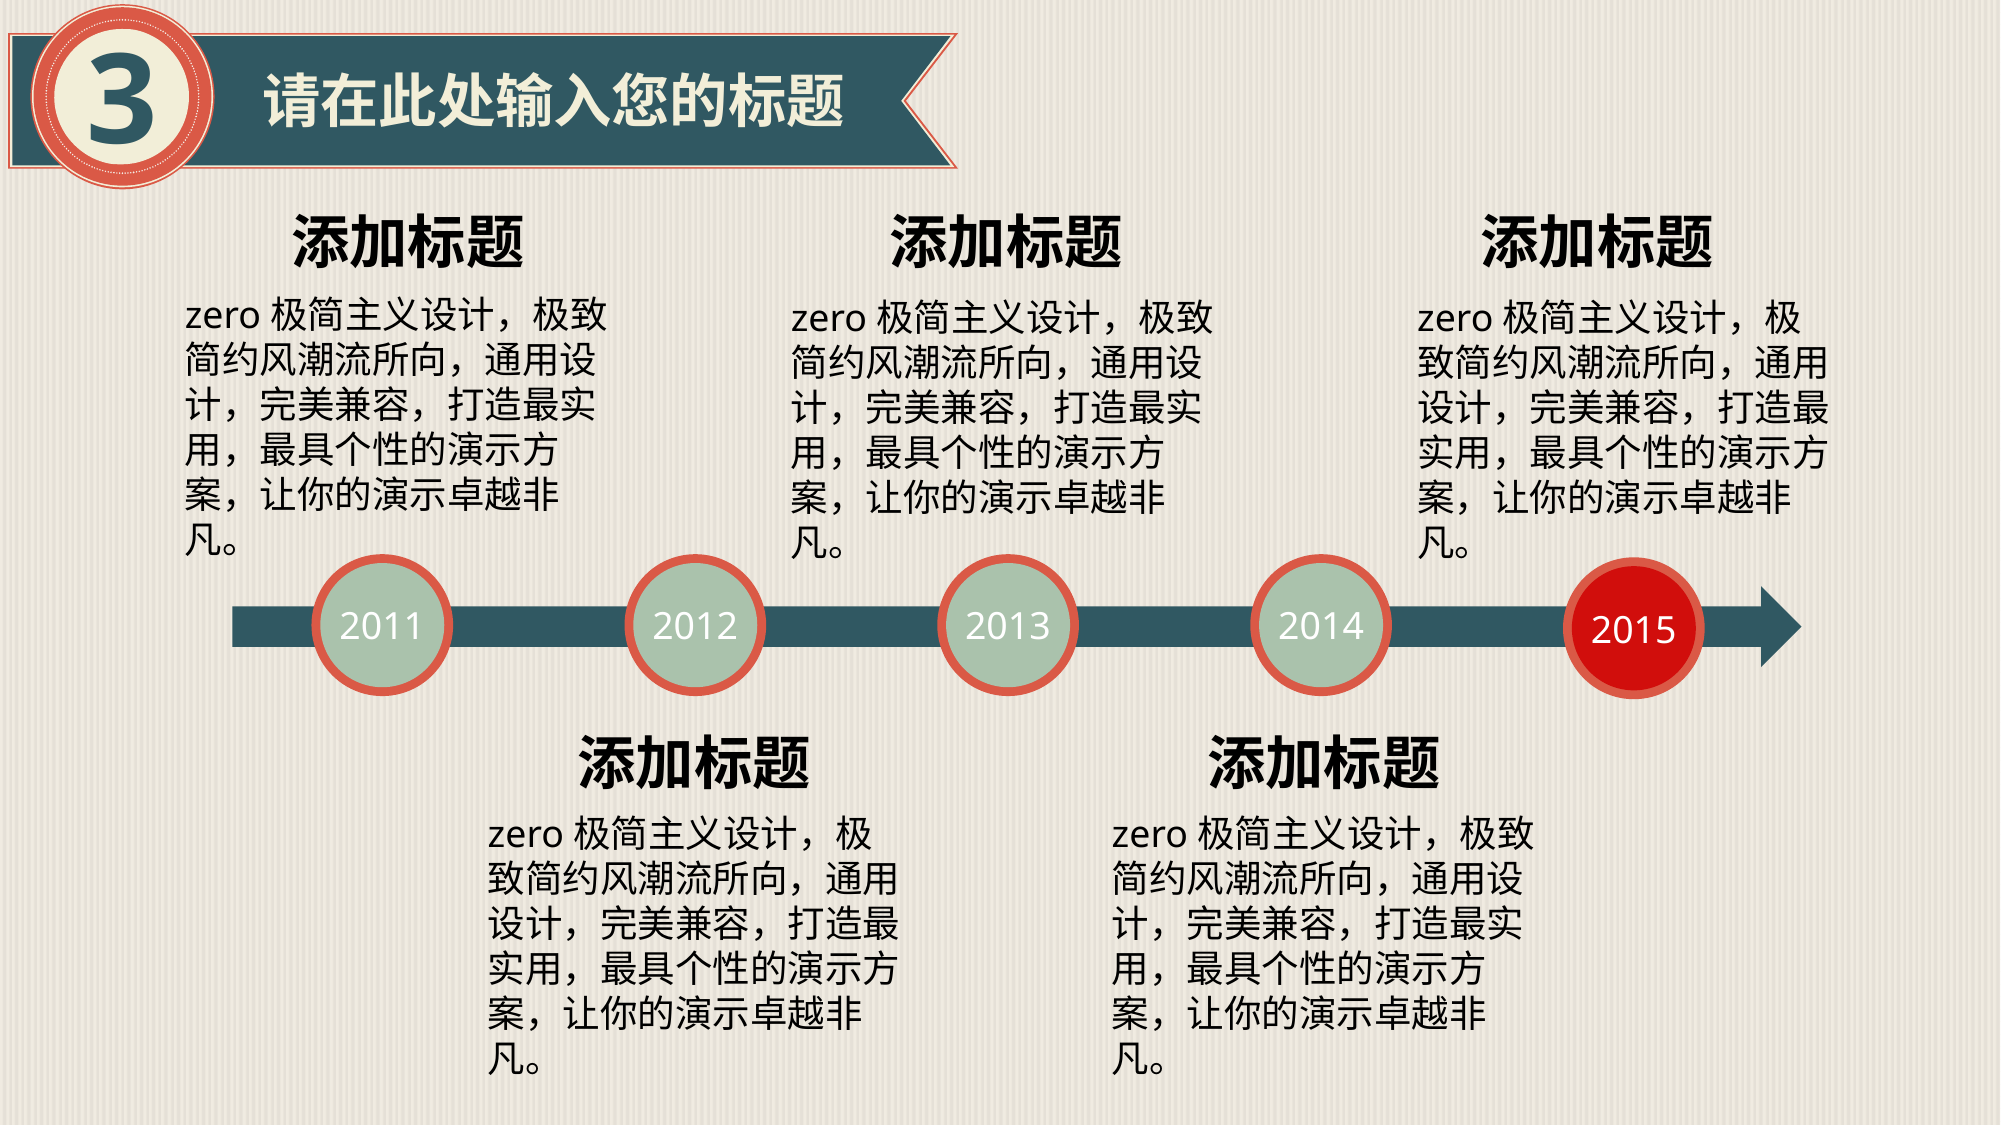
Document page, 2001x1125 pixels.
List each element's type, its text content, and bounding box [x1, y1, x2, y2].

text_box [7, 32, 25, 169]
text_box zero极简主义设计，极致简约风潮流所向，通用设计，完美兼容，打造最实用，最具个性的演示方案，让你的演示卓越非凡。 [472, 802, 918, 1088]
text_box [30, 3, 215, 190]
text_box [624, 553, 767, 697]
text_box [1710, 586, 1802, 668]
text_box zero极简主义设计，极致简约风潮流所向，通用设计，完美兼容，打造最实用，最具个性的演示方案，让你的演示卓越非凡。 [1096, 802, 1562, 1088]
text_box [936, 553, 1080, 697]
text_box zero极简主义设计，极致简约风潮流所向，通用设计，完美兼容，打造最实用，最具个性的演示方案，让你的演示卓越非凡。 [775, 286, 1236, 572]
text_box 添加标题 [562, 718, 826, 802]
text_box [458, 606, 619, 647]
text_box 添加标题 [874, 198, 1138, 283]
text_box zero极简主义设计，极致简约风潮流所向，通用设计，完美兼容，打造最实用，最具个性的演示方案，让你的演示卓越非凡。 [170, 284, 647, 569]
text_box [1084, 606, 1244, 647]
text_box 添加标题 [276, 198, 540, 283]
text_box [232, 606, 306, 647]
text_box 添加标题 [1465, 198, 1729, 283]
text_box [1562, 557, 1705, 700]
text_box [311, 553, 454, 697]
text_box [219, 32, 959, 169]
picture [0, 0, 2001, 1125]
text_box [1249, 553, 1393, 697]
text_box 添加标题 [1192, 718, 1456, 802]
text_box zero极简主义设计，极致简约风潮流所向，通用设计，完美兼容，打造最实用，最具个性的演示方案，让你的演示卓越非凡。 [1402, 286, 1849, 572]
text_box [1397, 606, 1557, 647]
text_box [771, 606, 931, 647]
